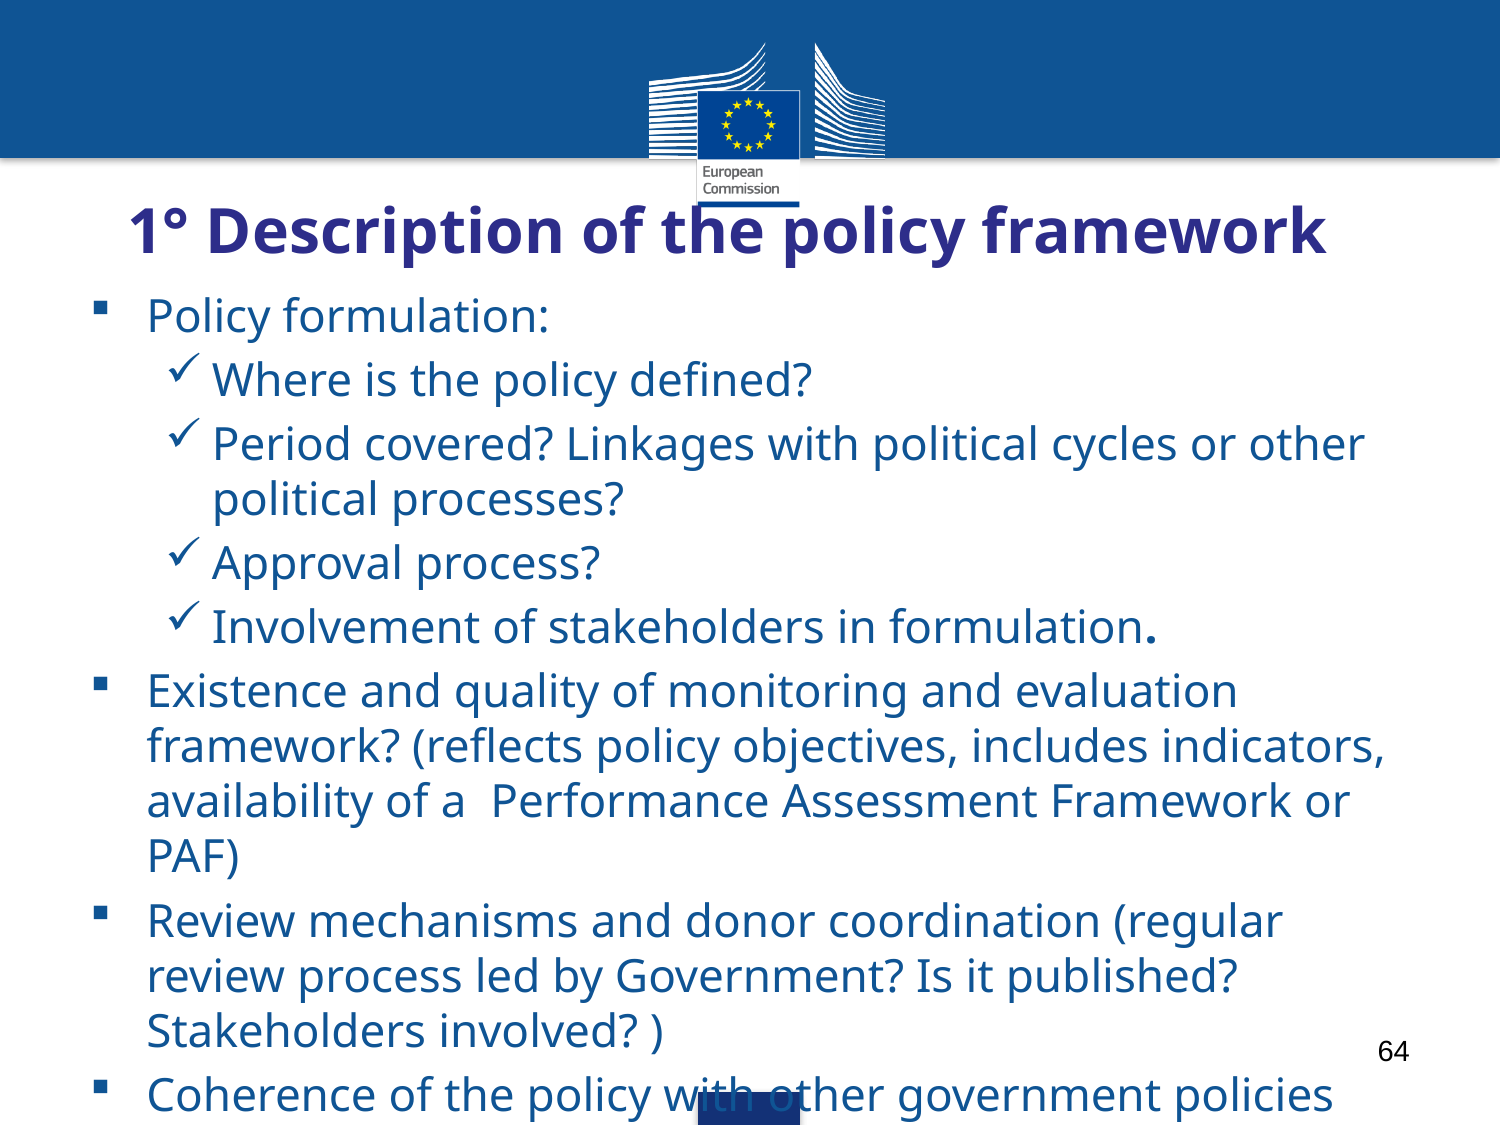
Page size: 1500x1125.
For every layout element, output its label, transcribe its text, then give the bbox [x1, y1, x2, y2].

picture [649, 42, 885, 126]
list Policy formulation: Where is the policy defined? Period covered? Linkages with political cycles or other political processes? Approval process? Involvement of stakeholders in formulation. Existence and quality of monitoring and evaluation framework? (reflects policy objectives, includes indicators, availability of a Performance Assessment Framework or PAF) Review mechanisms and donor coordination (regular review process led by Government? Is it published? Stakeholders involved? ) Coherence of the policy with other government policies (coherence national, sector, local; intra-sectoral) [74, 278, 1426, 975]
title 1° Description of the policy framework [0, 126, 1398, 331]
slide_number 64 [1074, 1024, 1426, 1103]
